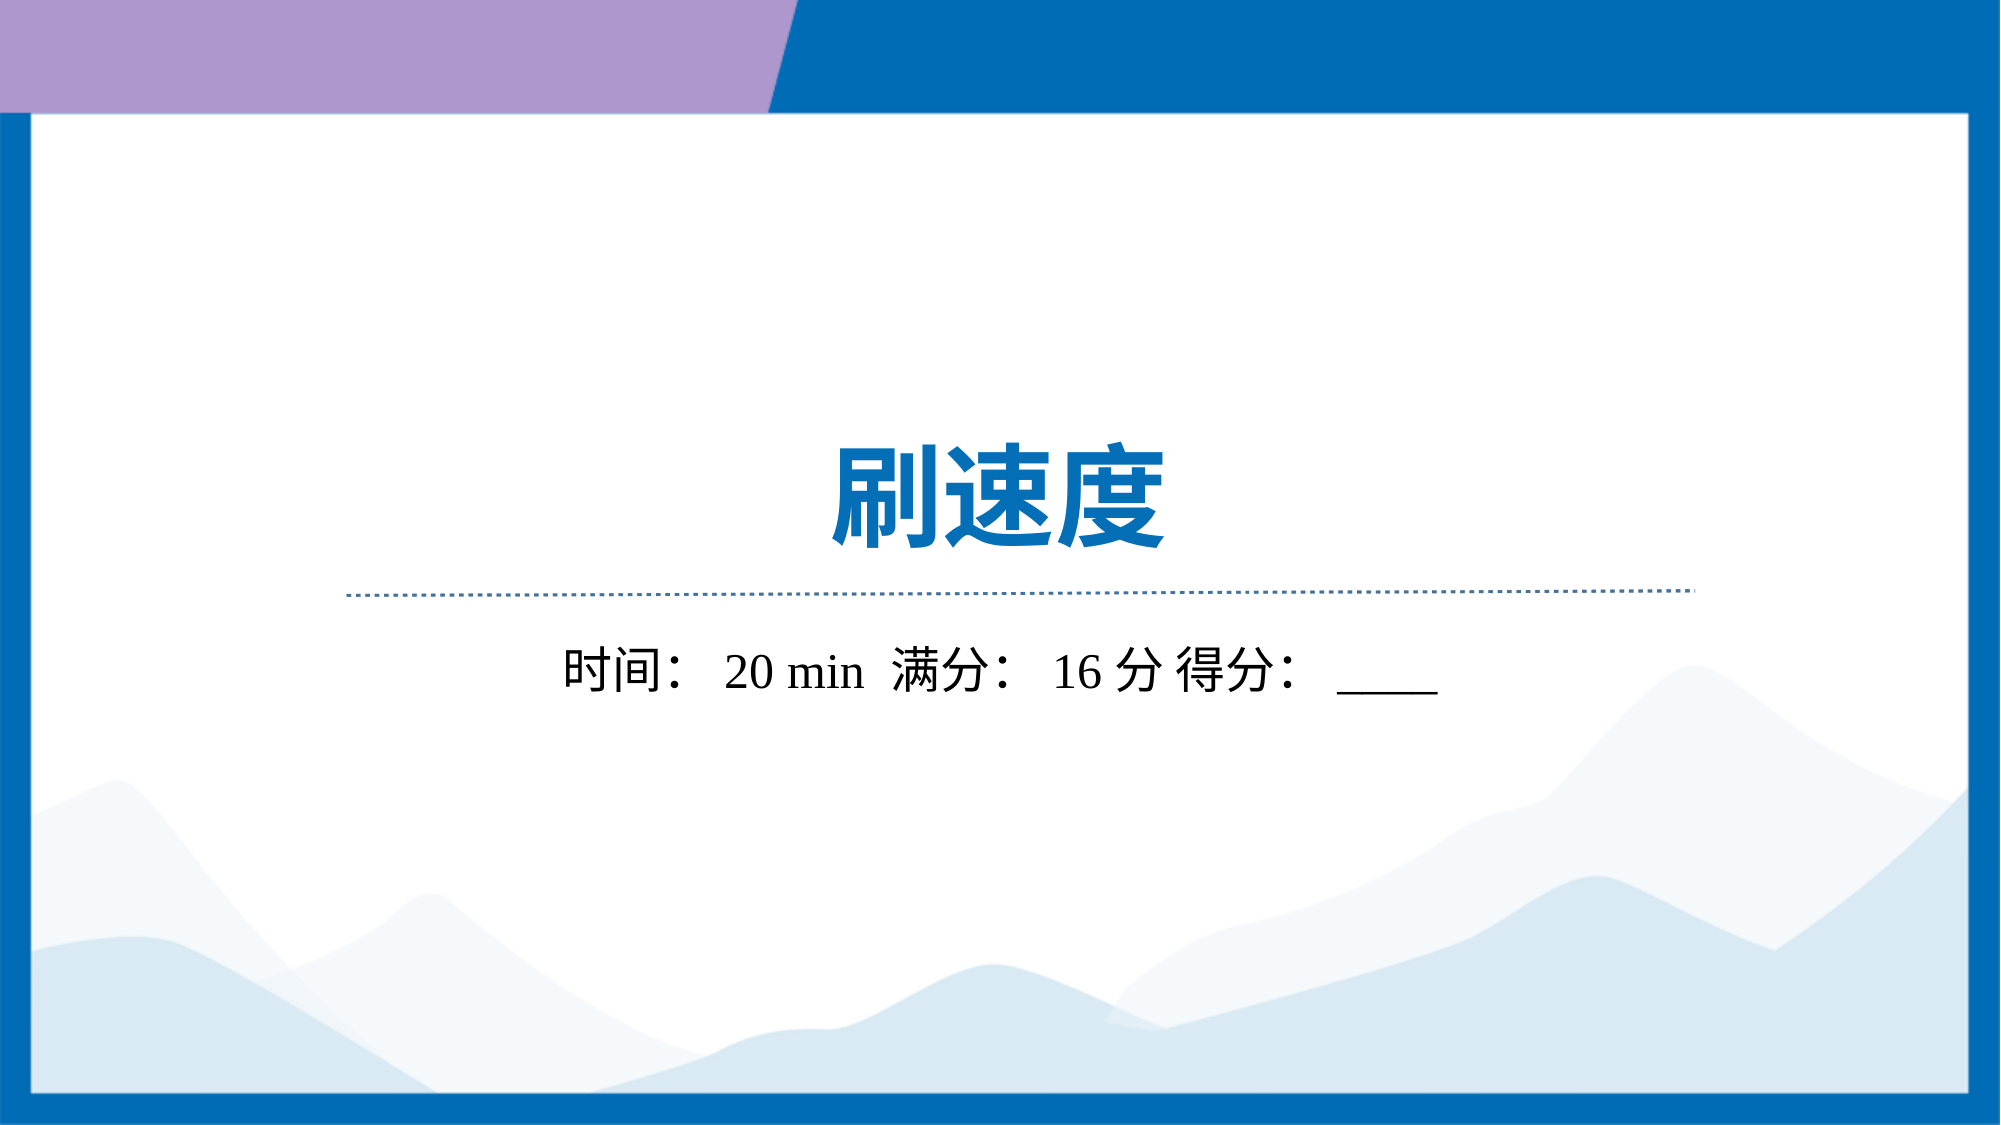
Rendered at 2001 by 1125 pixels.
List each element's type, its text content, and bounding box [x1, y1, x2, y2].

text_box 时间：20 min 满分：16分 得分：____ [82, 611, 1917, 689]
picture [0, 0, 2000, 1125]
text_box 刷速度 [35, 408, 1962, 561]
